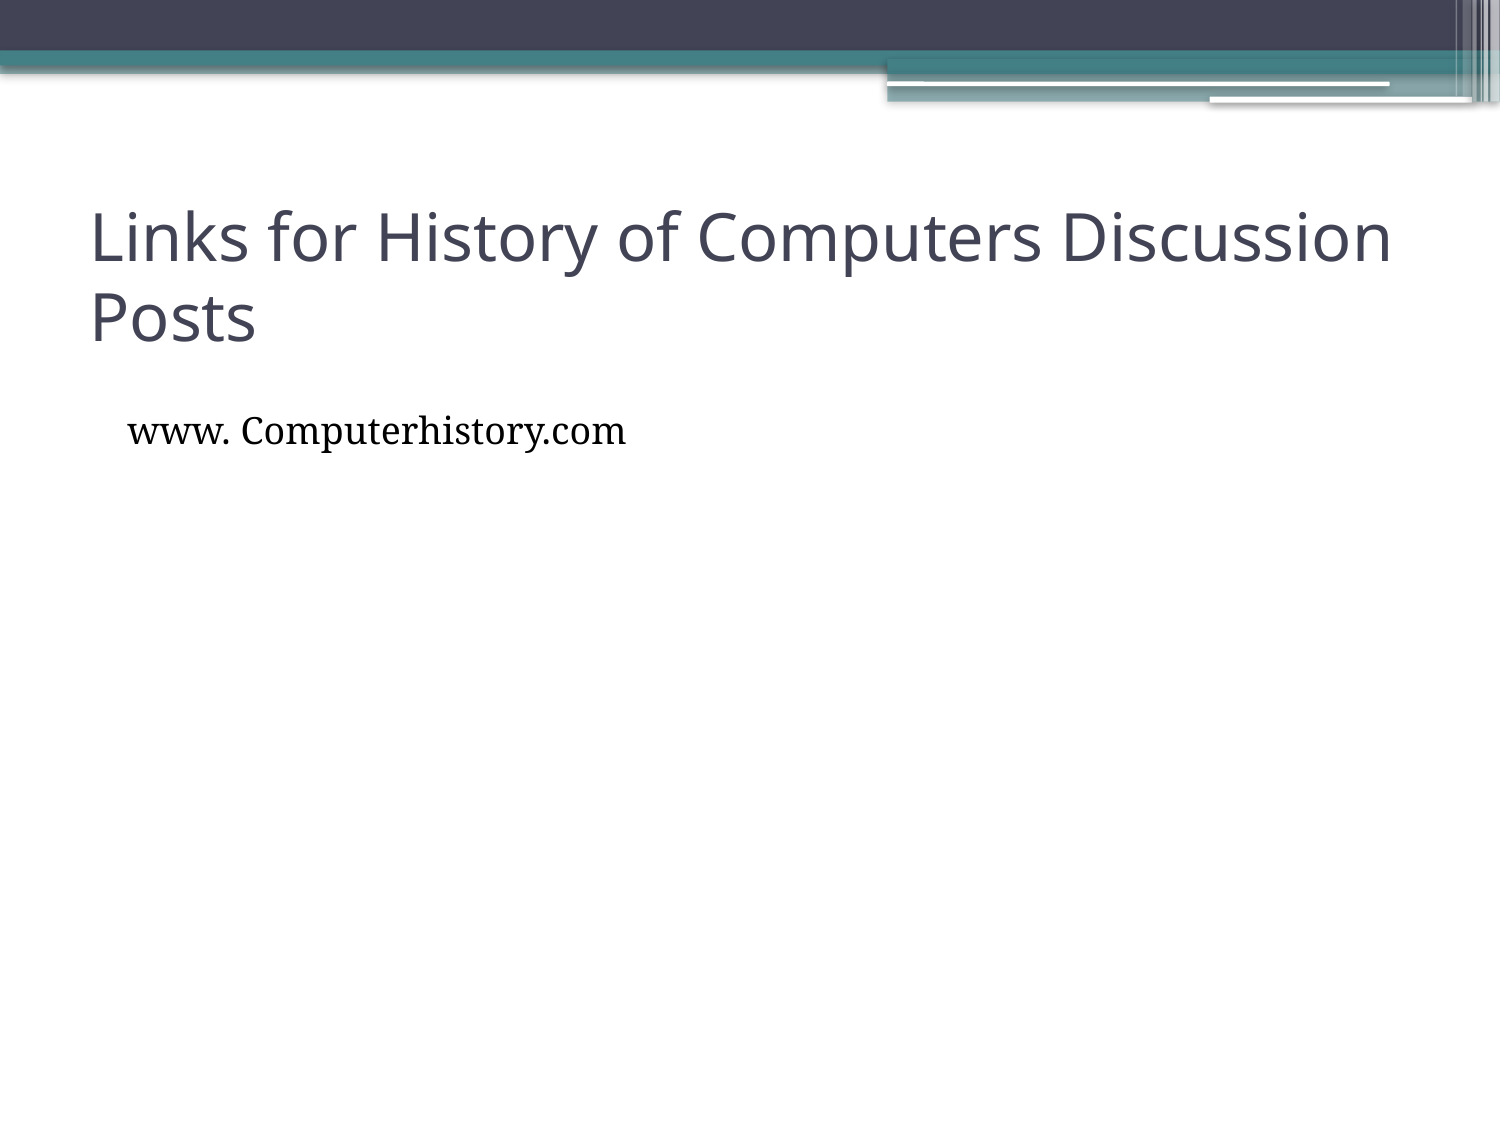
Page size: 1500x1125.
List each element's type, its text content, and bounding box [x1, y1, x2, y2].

text_box www. Computerhistory.com [112, 399, 1238, 505]
title Links for History of Computers Discussion Posts [75, 187, 1425, 363]
